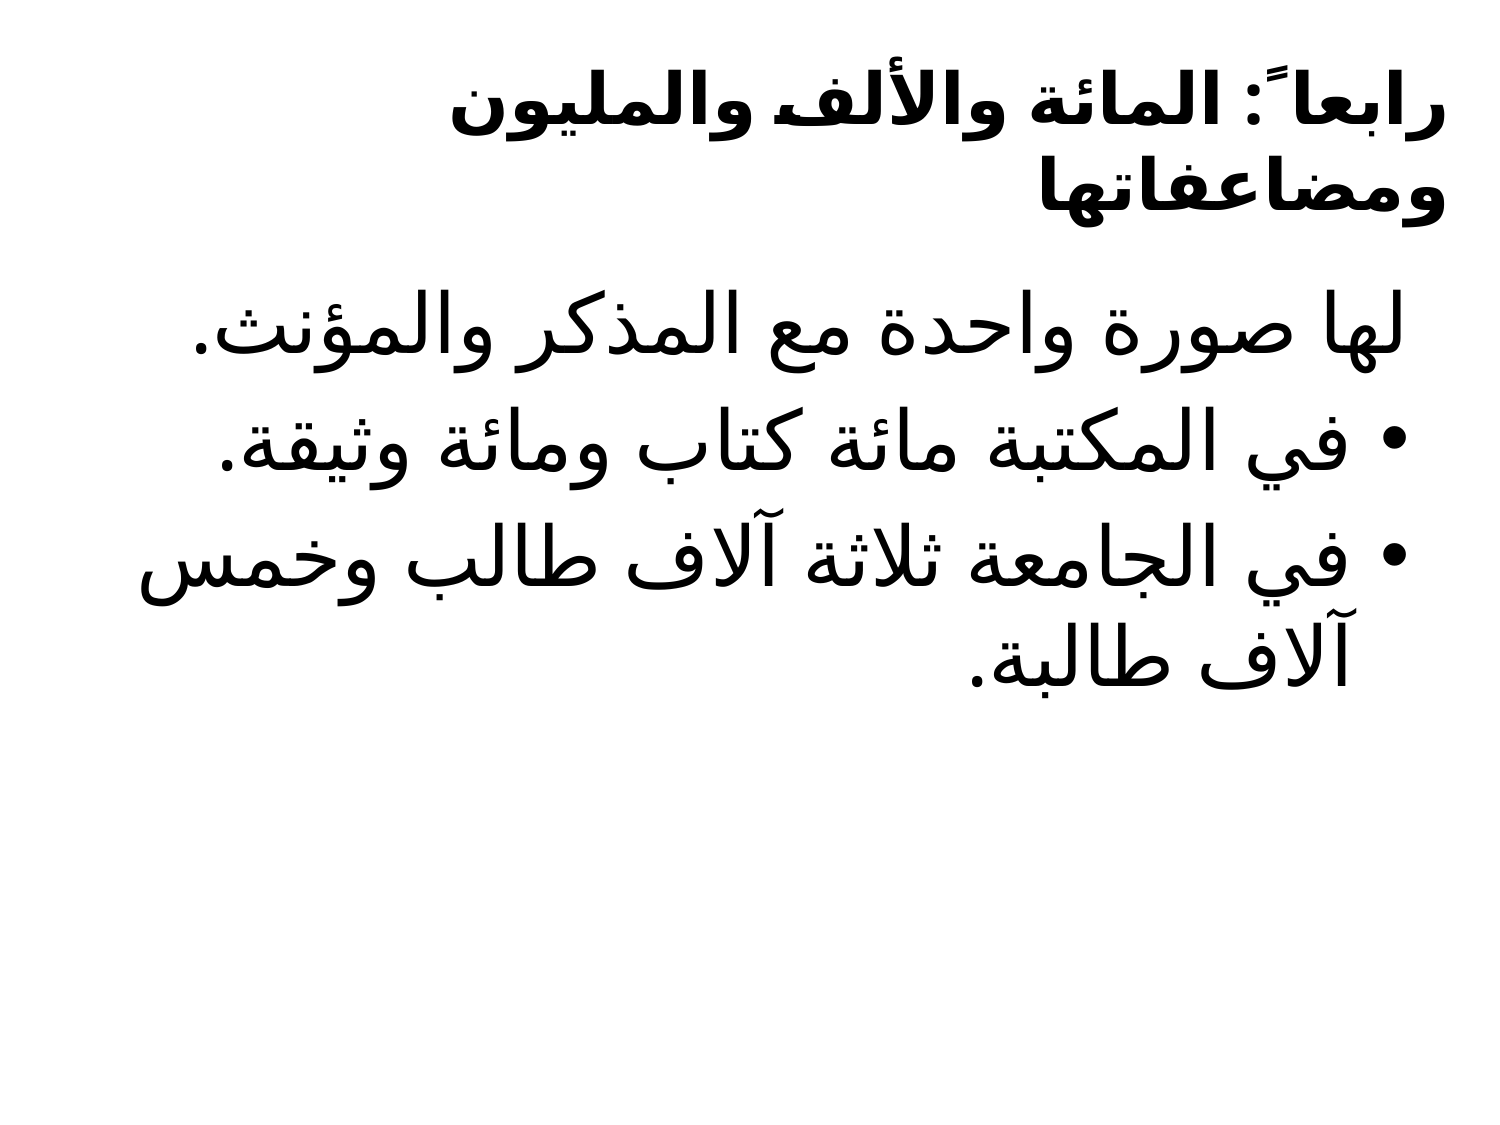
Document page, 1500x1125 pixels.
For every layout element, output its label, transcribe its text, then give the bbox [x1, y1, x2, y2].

title رابعا ً: المائة والألف والمليون ومضاعفاتها [46, 45, 1465, 233]
list لها صورة واحدة مع المذكر والمؤنث. في المكتبة مائة كتاب ومائة وثيقة. في الجامعة ثلاثة آلاف طالب وخمس آلاف طالبة. [75, 262, 1425, 1005]
